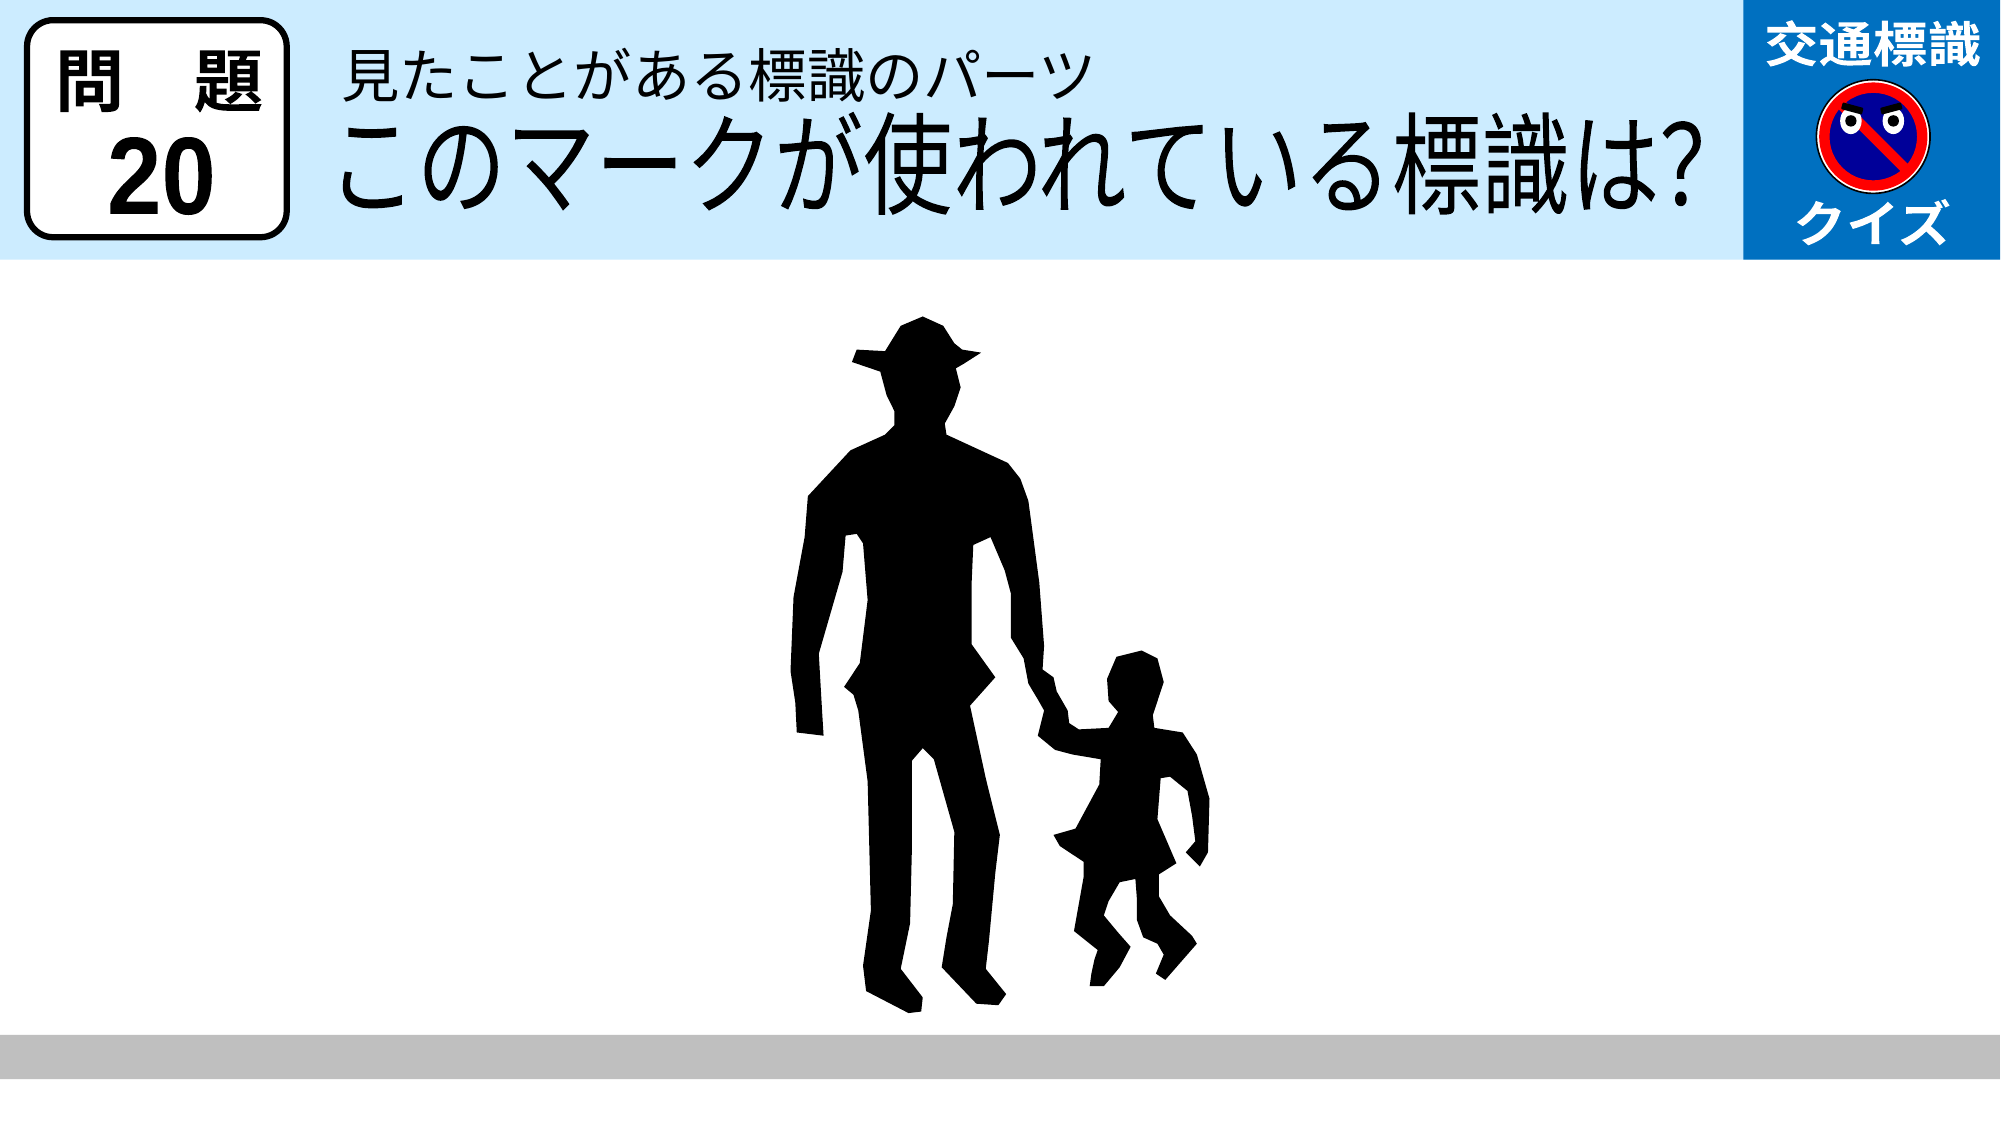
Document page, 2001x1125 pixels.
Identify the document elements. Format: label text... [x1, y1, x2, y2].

text_box [0, 1034, 2000, 1080]
text_box 見たことがある標識のパーツ [326, 32, 1113, 117]
text_box [790, 316, 1210, 1014]
